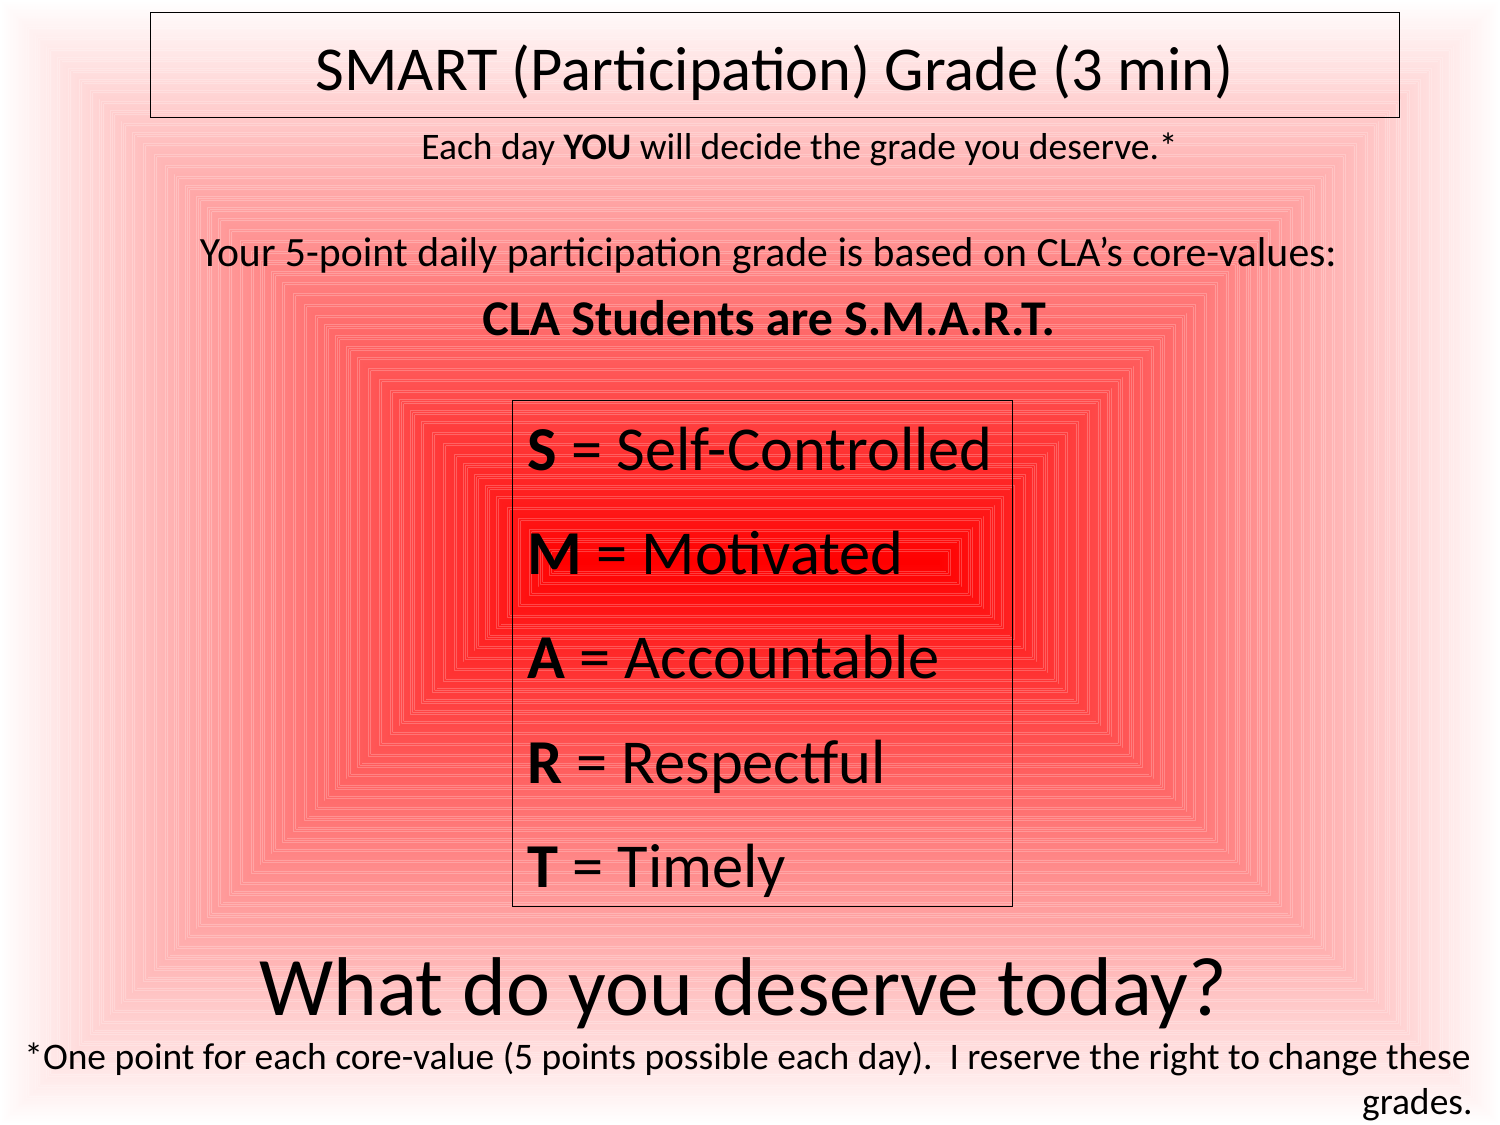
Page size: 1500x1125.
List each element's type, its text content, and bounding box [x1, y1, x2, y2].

text_box Each day YOU will decide the grade you deserve.* [199, 114, 1400, 175]
text_box SMART (Participation) Grade (3 min) [150, 12, 1400, 118]
text_box What do you deserve today? *One point for each core-value (5 points possible each day). I reserve the right to change these grades. [0, 924, 1488, 1125]
list Your 5-point daily participation grade is based on CLA’s core-values: CLA Students are S.M.A.R.T. [37, 217, 1500, 383]
text_box S = Self-Controlled M = Motivated A = Accountable R = Respectful T = Timely [512, 400, 1013, 907]
